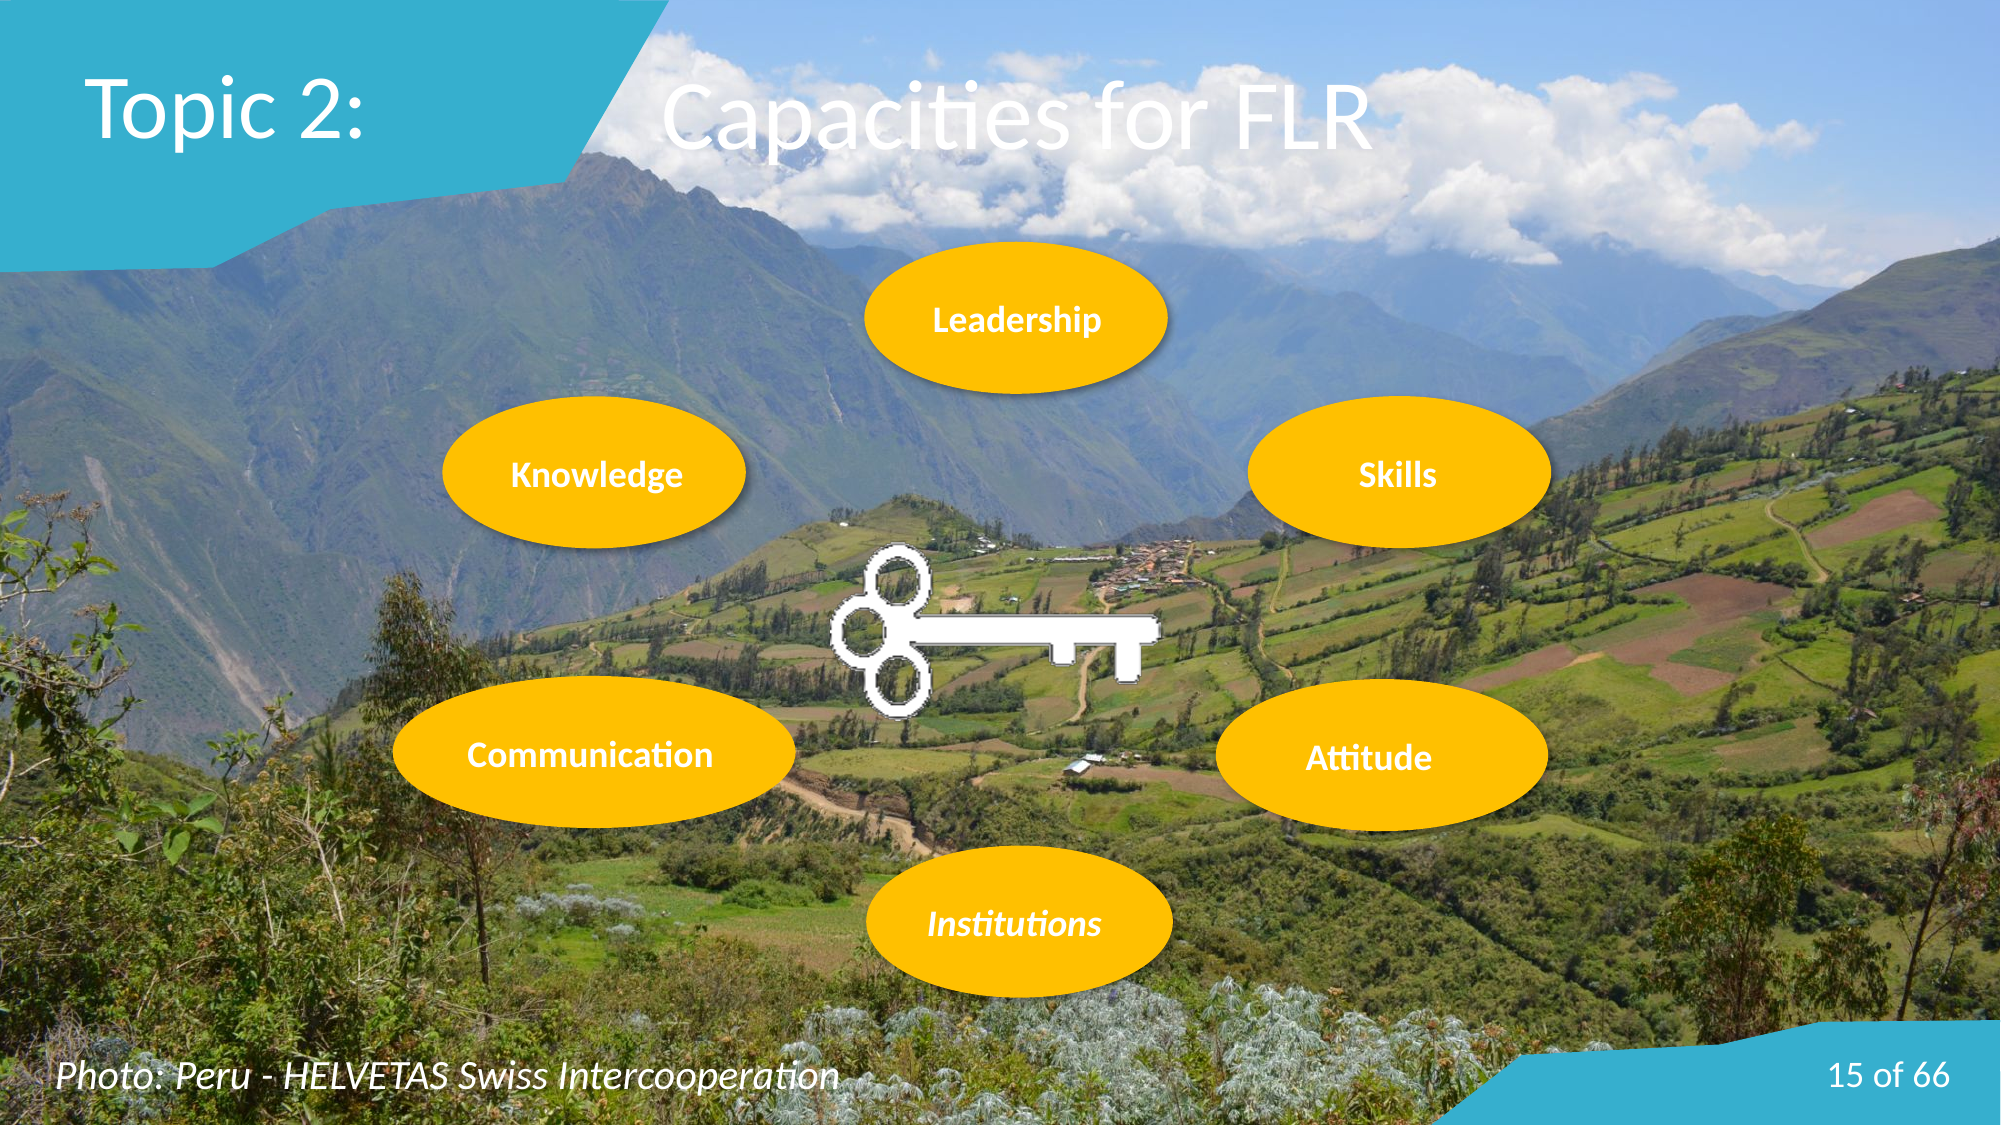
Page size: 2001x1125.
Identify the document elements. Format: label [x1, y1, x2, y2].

text_box [393, 242, 1551, 997]
picture [0, 0, 2000, 1125]
